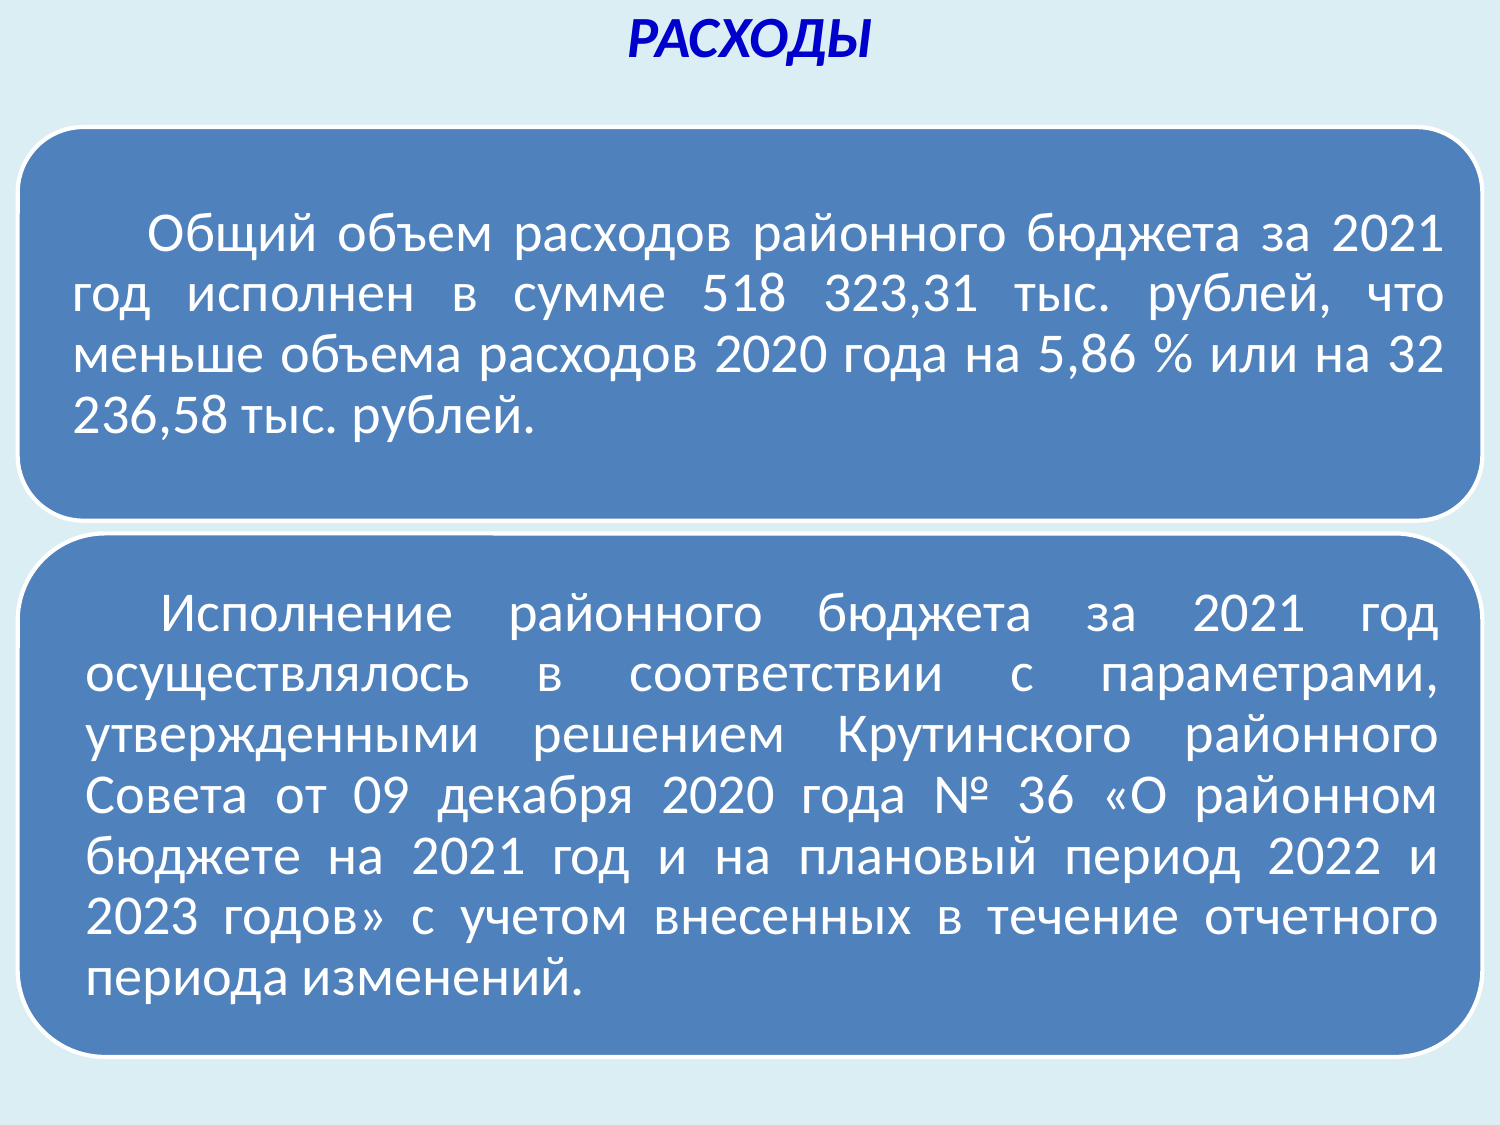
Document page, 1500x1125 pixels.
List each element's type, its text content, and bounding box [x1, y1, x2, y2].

title РАСХОДЫ [75, 0, 1425, 69]
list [17, 113, 1483, 1071]
